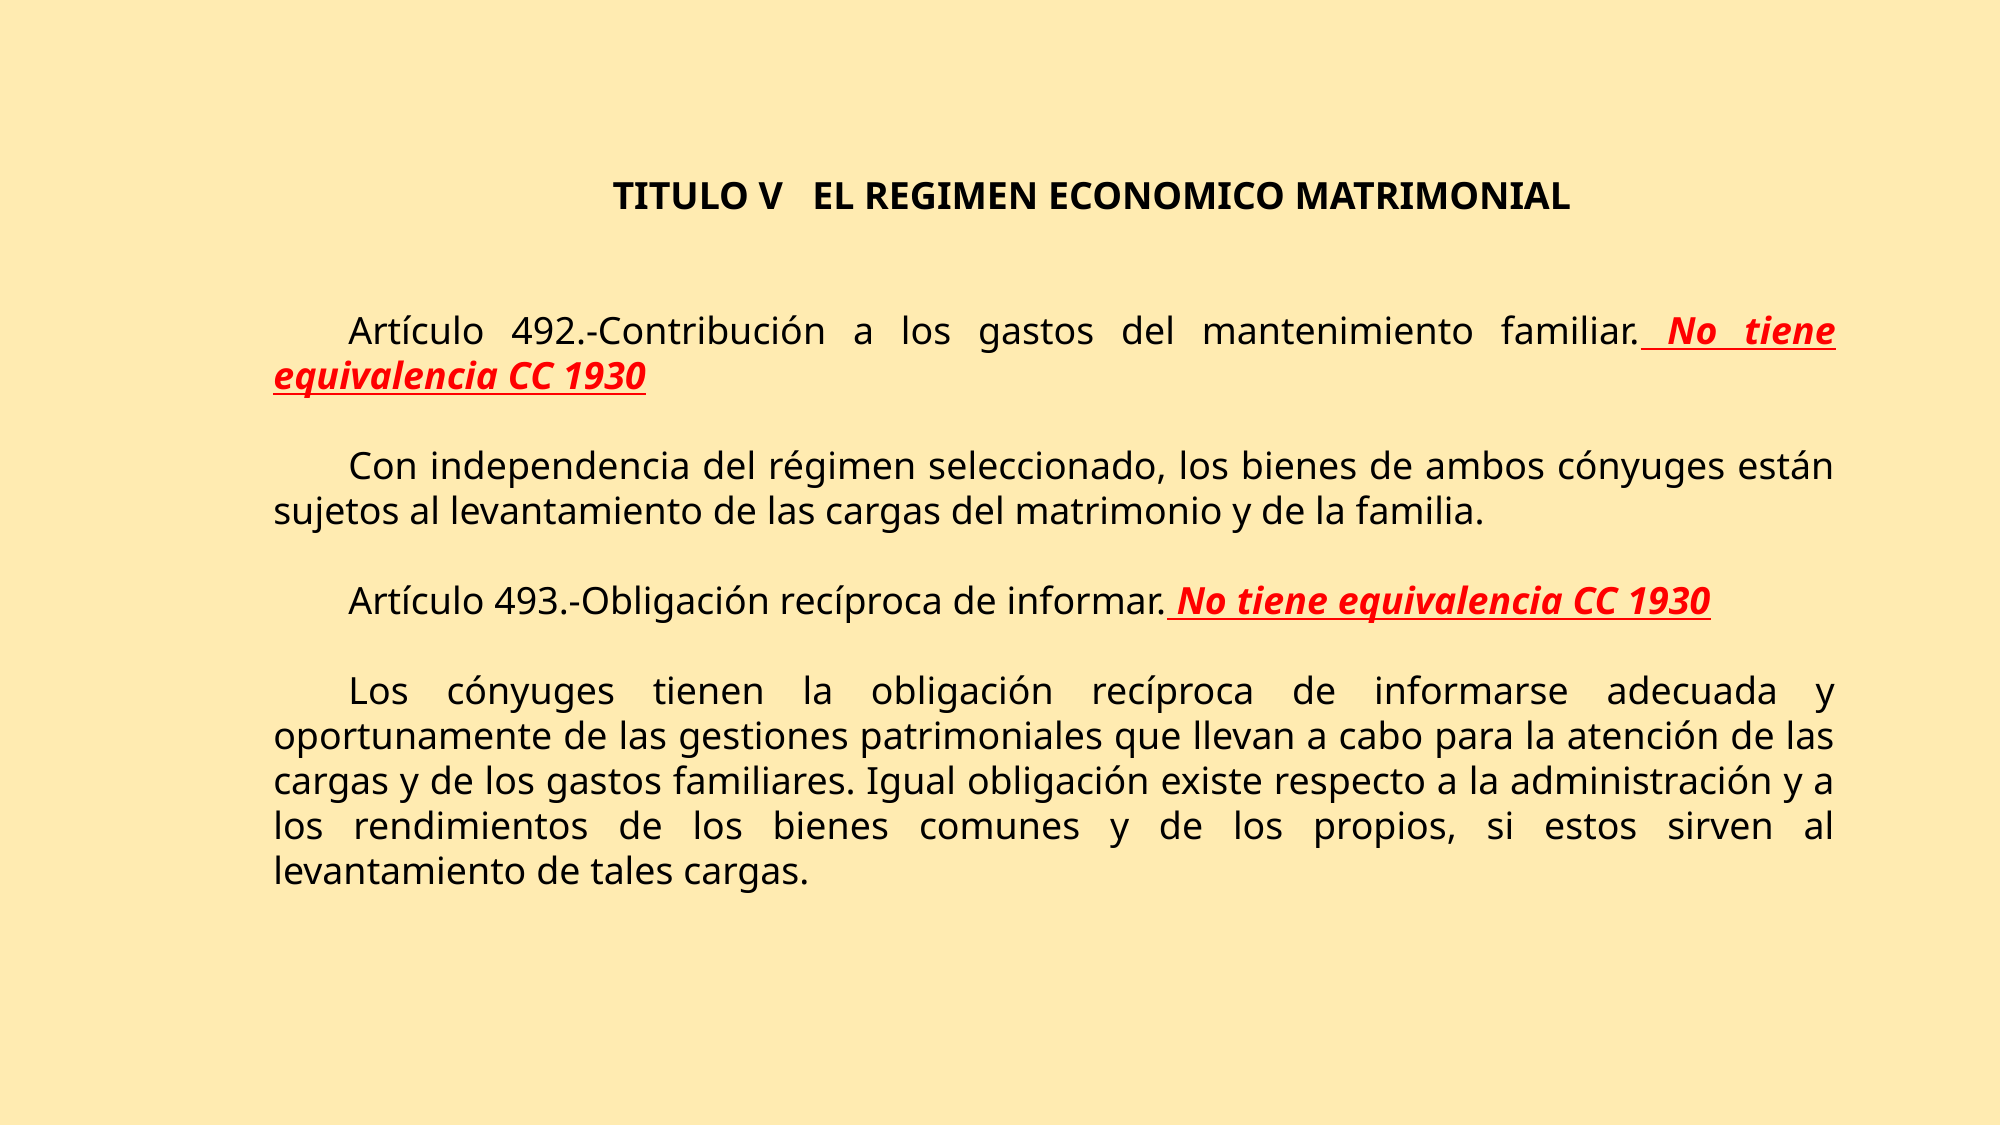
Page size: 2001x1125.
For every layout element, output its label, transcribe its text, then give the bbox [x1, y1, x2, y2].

text_box TITULO V EL REGIMEN ECONOMICO MATRIMONIAL Artículo 492.-Contribución a los gastos del mantenimiento familiar. No tiene equivalencia CC 1930 Con independencia del régimen seleccionado, los bienes de ambos cónyuges están sujetos al levantamiento de las cargas del matrimonio y de la familia. Artículo 493.-Obligación recíproca de informar. No tiene equivalencia CC 1930 Los cónyuges tienen la obligación recíproca de informarse adecuada y oportunamente de las gestiones patrimoniales que llevan a cabo para la atención de las cargas y de los gastos familiares. Igual obligación existe respecto a la administración y a los rendimientos de los bienes comunes y de los propios, si estos sirven al levantamiento de tales cargas. [258, 119, 1851, 900]
